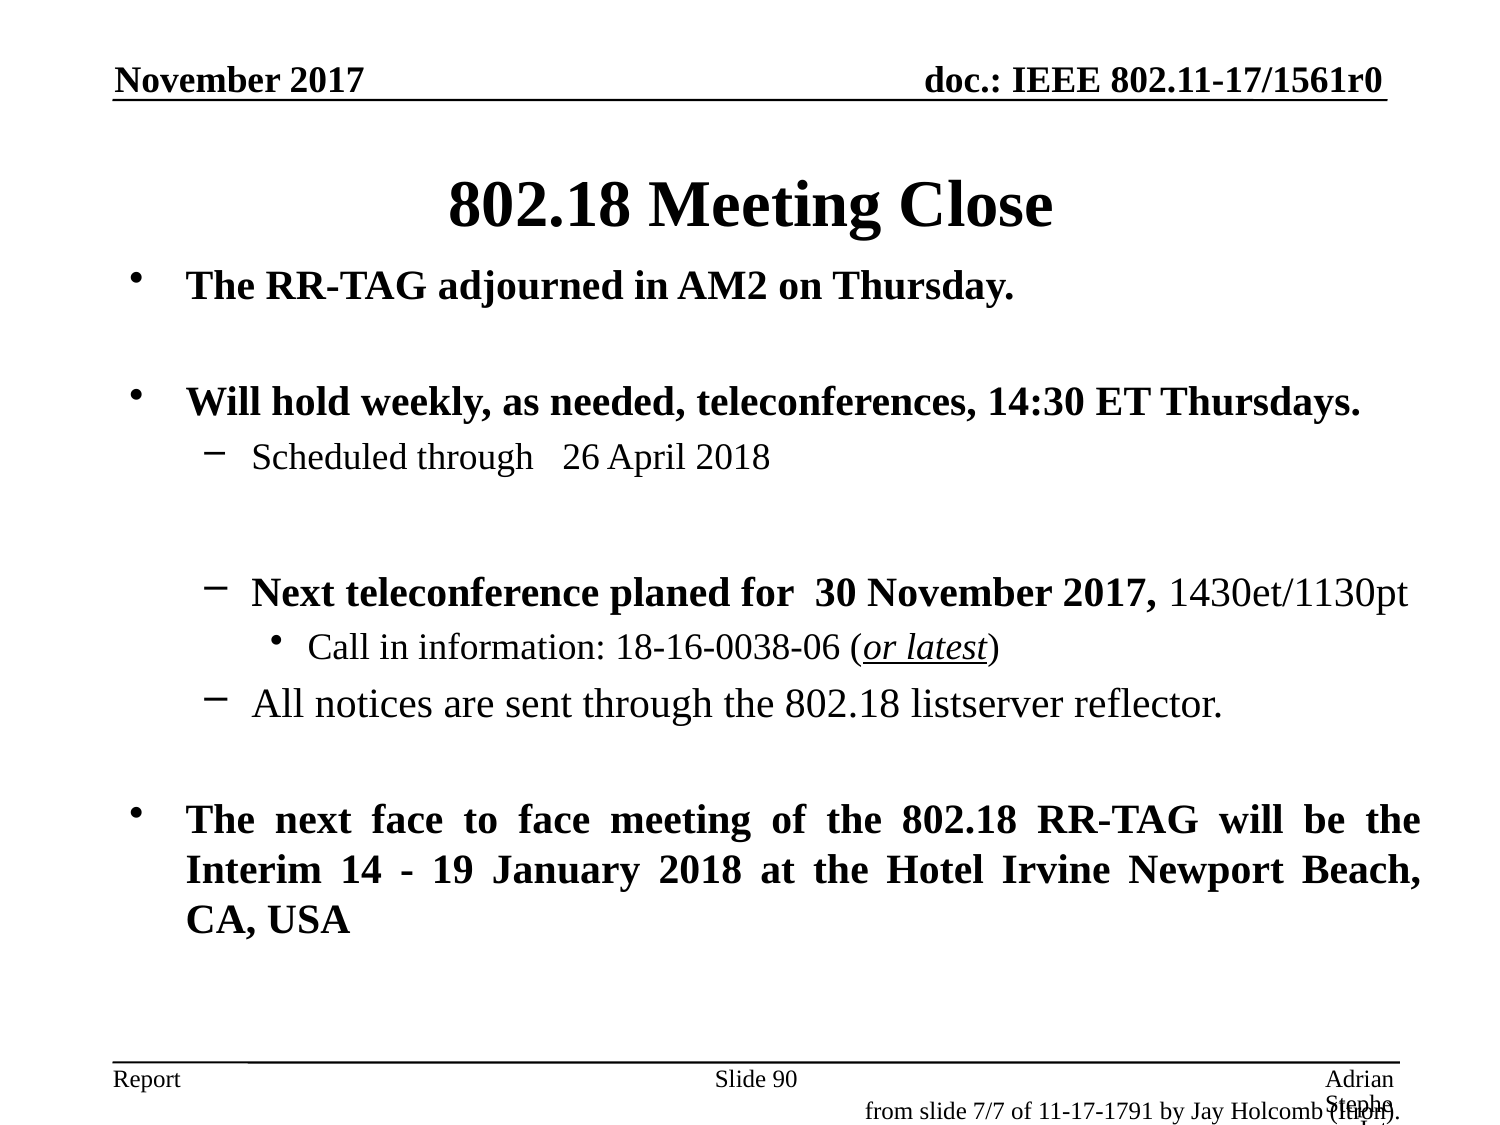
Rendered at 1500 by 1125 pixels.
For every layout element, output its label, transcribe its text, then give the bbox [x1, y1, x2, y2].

slide_number Slide 90 [711, 1061, 801, 1093]
footer Adrian Stephens, Intel Corporation [1324, 1063, 1402, 1087]
text_box from slide 7/7 of 11-17-1791 by Jay Holcomb (Itron). [343, 1087, 1417, 1125]
list The RR-TAG adjourned in AM2 on Thursday. Will hold weekly, as needed, teleconferences, 14:30 ET Thursdays. Scheduled through 26 April 2018 Next teleconference planed for 30 November 2017, 1430et/1130pt Call in information: 18-16-0038-06 (or latest) All notices are sent through the 802.18 listserver reflector. The next face to face meeting of the 802.18 RR-TAG will be the Interim 14 - 19 January 2018 at the Hotel Irvine Newport Beach, CA, USA [114, 249, 1438, 1063]
title 802.18 Meeting Close [114, 112, 1390, 249]
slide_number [114, 54, 374, 101]
